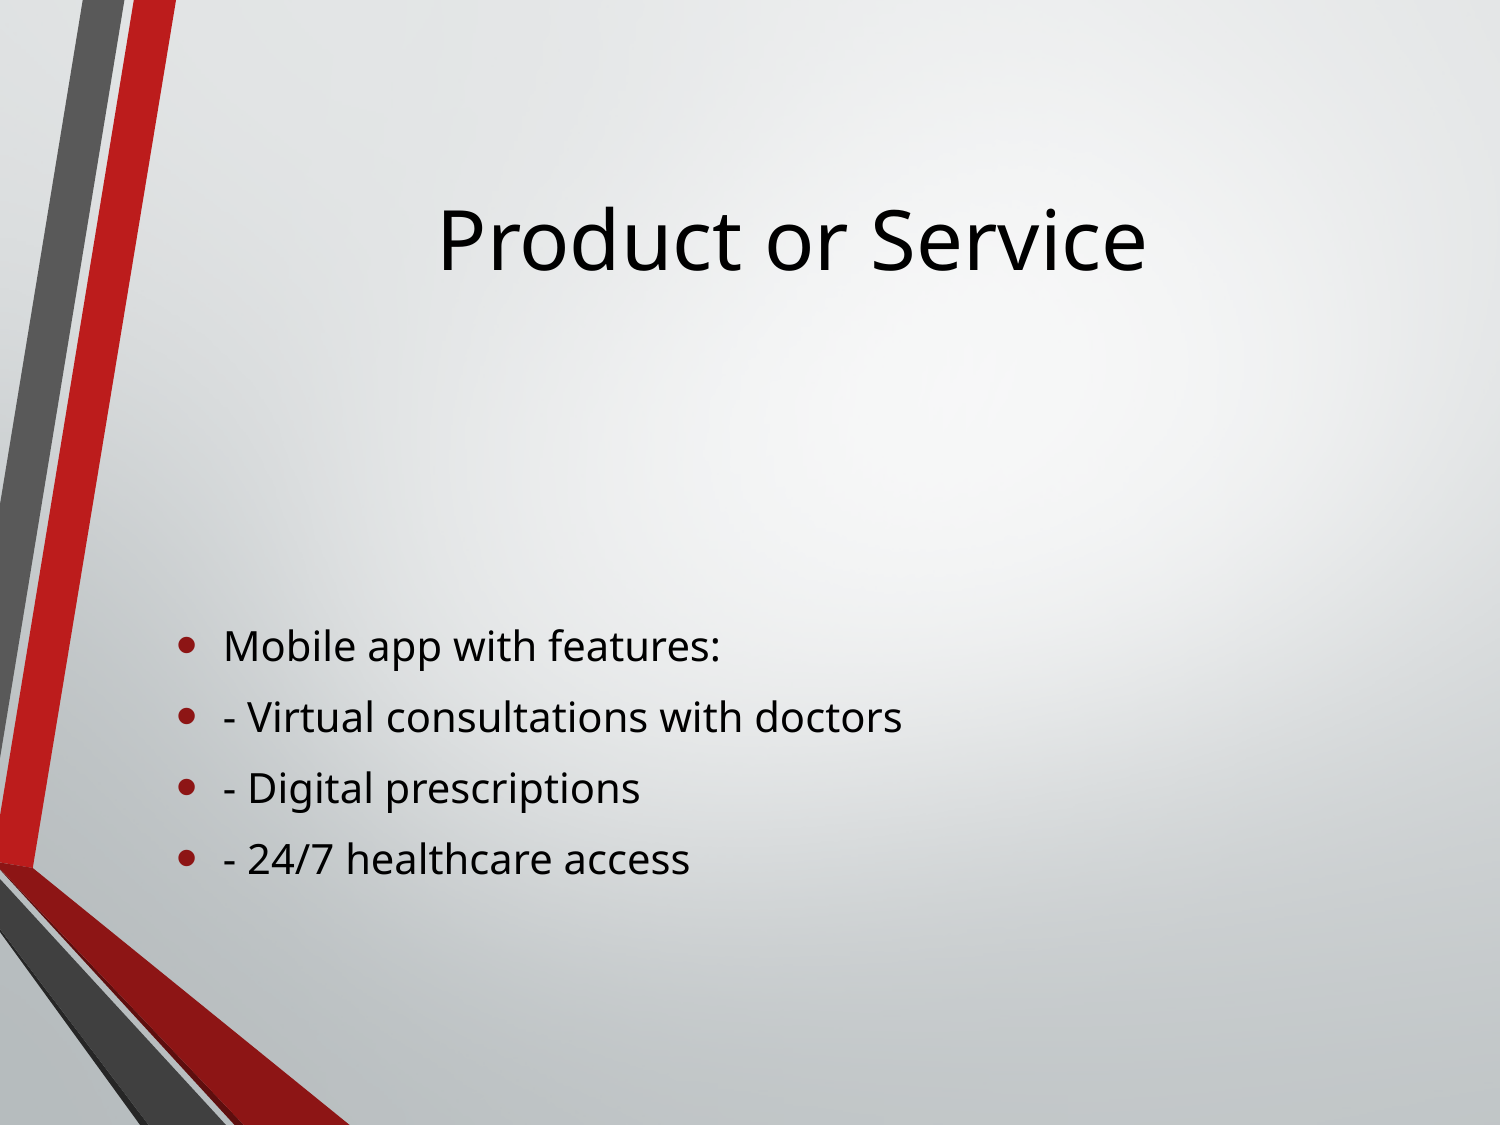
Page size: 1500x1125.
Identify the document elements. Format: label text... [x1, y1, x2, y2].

title Product or Service [161, 75, 1425, 400]
list Mobile app with features: - Virtual consultations with doctors - Digital prescriptions - 24/7 healthcare access [161, 437, 1425, 985]
